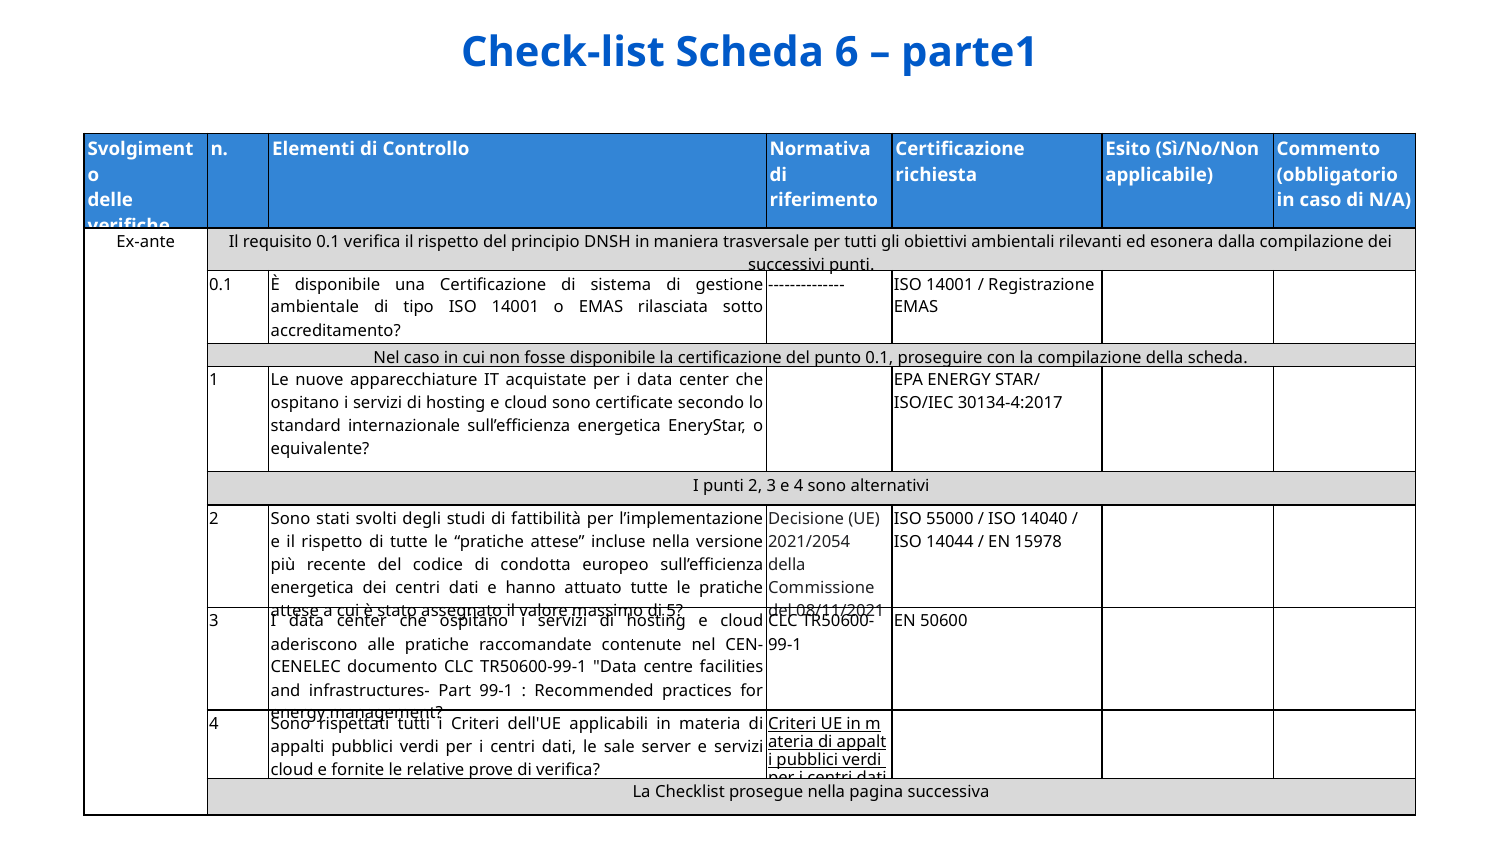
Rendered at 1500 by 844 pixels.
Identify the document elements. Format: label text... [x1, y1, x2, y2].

table_cell [1103, 711, 1273, 778]
table_cell Sono rispettati tutti i Criteri dell'UE applicabili in materia di appalti pubblici verdi per i centri dati, le sale server e servizi cloud e fornite le relative prove di verifica? [269, 711, 766, 778]
table_header Svolgimento delle verifiche [85, 134, 207, 227]
table_header n. [208, 134, 268, 227]
table_header Elementi di Controllo [269, 134, 766, 227]
table_cell [1103, 271, 1273, 343]
table_cell Il requisito 0.1 verifica il rispetto del principio DNSH in maniera trasversale per tutti gli obiettivi ambientali rilevanti ed esonera dalla compilazione dei successivi punti. [208, 229, 1415, 270]
table_cell [1103, 367, 1273, 471]
table_cell EN 50600 [893, 608, 1101, 709]
table_cell Le nuove apparecchiature IT acquistate per i data center che ospitano i servizi di hosting e cloud sono certificate secondo lo standard internazionale sull’efficienza energetica EneryStar, o equivalente? [269, 367, 766, 471]
table_cell -------------- [767, 271, 891, 343]
table_header Commento (obbligatorio in caso di N/A) [1274, 134, 1415, 227]
table_cell ISO 14001 / Registrazione EMAS [893, 271, 1101, 343]
table_cell CLC TR50600-99-1 [767, 608, 891, 709]
table_cell Ex-ante [85, 229, 207, 814]
table_cell ISO 55000 / ISO 14040 / ISO 14044 / EN 15978 [893, 506, 1101, 607]
table_cell Decisione (UE) 2021/2054 della Commissione del 08/11/2021 [767, 506, 891, 607]
table_cell La Checklist prosegue nella pagina successiva [208, 779, 1415, 814]
table_cell 1 [208, 367, 268, 471]
table_cell [1274, 367, 1415, 471]
table_cell [1103, 608, 1273, 709]
table_cell È disponibile una Certificazione di sistema di gestione ambientale di tipo ISO 14001 o EMAS rilasciata sotto accreditamento? [269, 271, 766, 343]
table_header Normativa di riferimento [767, 134, 891, 227]
table_cell EPA ENERGY STAR/ ISO/IEC 30134-4:2017 [893, 367, 1101, 471]
table_header Esito (Sì/No/Non applicabile) [1103, 134, 1273, 227]
table_cell [1103, 506, 1273, 607]
text_box Check-list Scheda 6 – parte1 [374, 17, 1125, 83]
table_cell 4 [208, 711, 268, 778]
table_cell 2 [208, 506, 268, 607]
table_cell [767, 367, 891, 471]
table_cell I data center che ospitano i servizi di hosting e cloud aderiscono alle pratiche raccomandate contenute nel CEN-CENELEC documento CLC TR50600-99-1 "Data centre facilities and infrastructures- Part 99-1 : Recommended practices for energy management? [269, 608, 766, 709]
table_cell 3 [208, 608, 268, 709]
table_cell I punti 2, 3 e 4 sono alternativi [208, 472, 1415, 504]
table_cell [1274, 271, 1415, 343]
table_header Certificazione richiesta [893, 134, 1101, 227]
table_cell Nel caso in cui non fosse disponibile la certificazione del punto 0.1, proseguire con la compilazione della scheda. [208, 344, 1415, 366]
table_cell [1274, 711, 1415, 778]
table_cell [1274, 608, 1415, 709]
table_cell [893, 711, 1101, 778]
table_cell [1274, 506, 1415, 607]
table_cell 0.1 [208, 271, 268, 343]
table_cell Sono stati svolti degli studi di fattibilità per l’implementazione e il rispetto di tutte le “pratiche attese” incluse nella versione più recente del codice di condotta europeo sull’efficienza energetica dei centri dati e hanno attuato tutte le pratiche attese a cui è stato assegnato il valore massimo di 5? [269, 506, 766, 607]
table_cell Criteri UE in materia di appalti pubblici verdi per i centri dati [767, 711, 891, 778]
